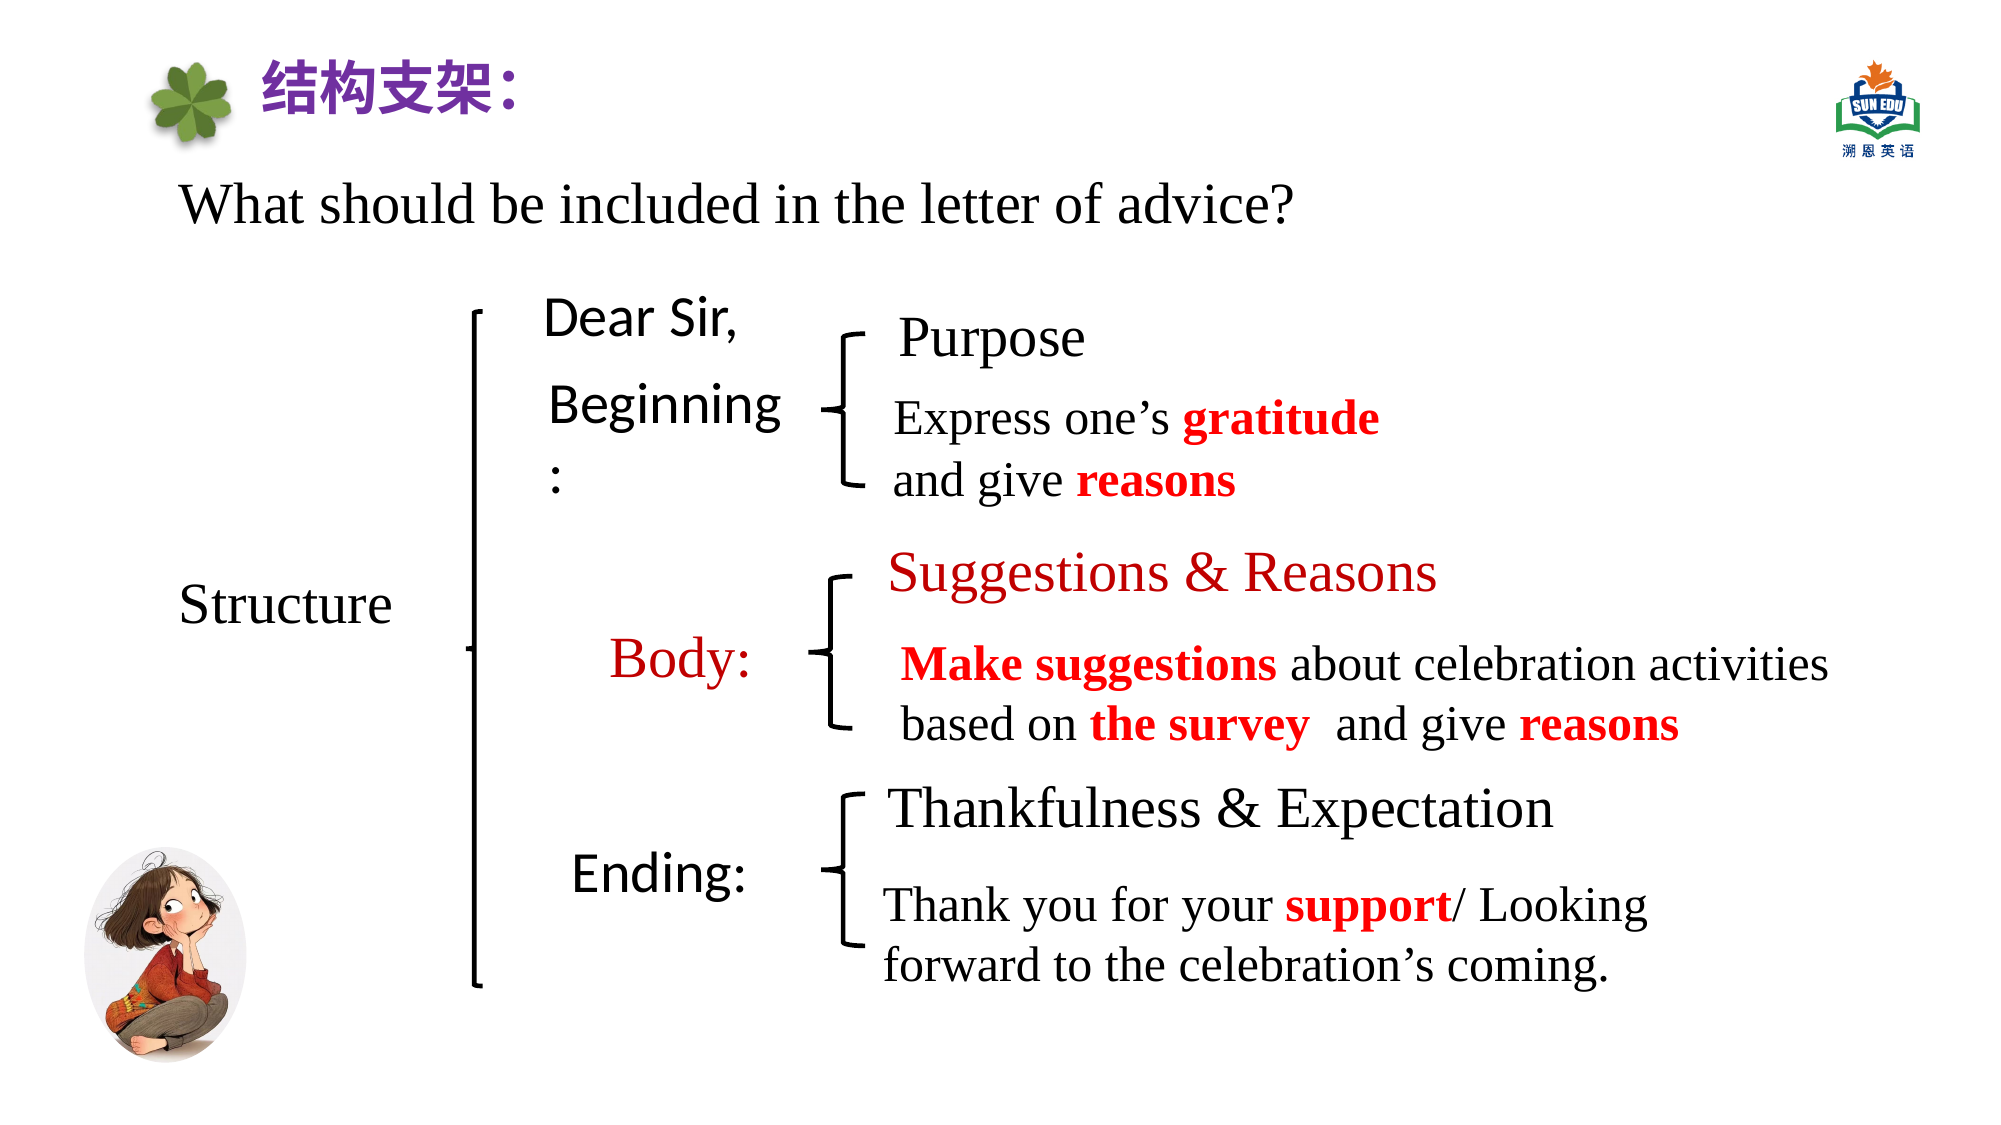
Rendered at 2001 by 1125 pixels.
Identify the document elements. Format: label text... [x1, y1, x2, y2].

picture [1828, 57, 1929, 163]
text_box Structure [164, 557, 433, 643]
text_box Make suggestions about celebration activities based on the survey and give reasons [885, 622, 1863, 760]
text_box [821, 792, 866, 947]
text_box Thankfulness & Expectation [872, 761, 1651, 847]
text_box Purpose [883, 290, 1116, 376]
text_box Suggestions & Reasons [872, 526, 1476, 611]
text_box Thank you for your support/ Looking forward to the celebration’s coming. [867, 864, 1776, 999]
text_box Beginning: [533, 357, 809, 513]
text_box 结构支架： [246, 44, 611, 129]
text_box Body: [594, 611, 784, 697]
picture [134, 40, 247, 158]
picture [83, 846, 247, 1064]
text_box [466, 310, 483, 988]
text_box Ending: [557, 827, 784, 912]
text_box [808, 575, 853, 730]
text_box Express one’s gratitude and give reasons [865, 368, 1476, 514]
text_box [821, 332, 866, 487]
text_box What should be included in the letter of advice? [164, 157, 1626, 243]
text_box Dear Sir, [528, 271, 760, 356]
